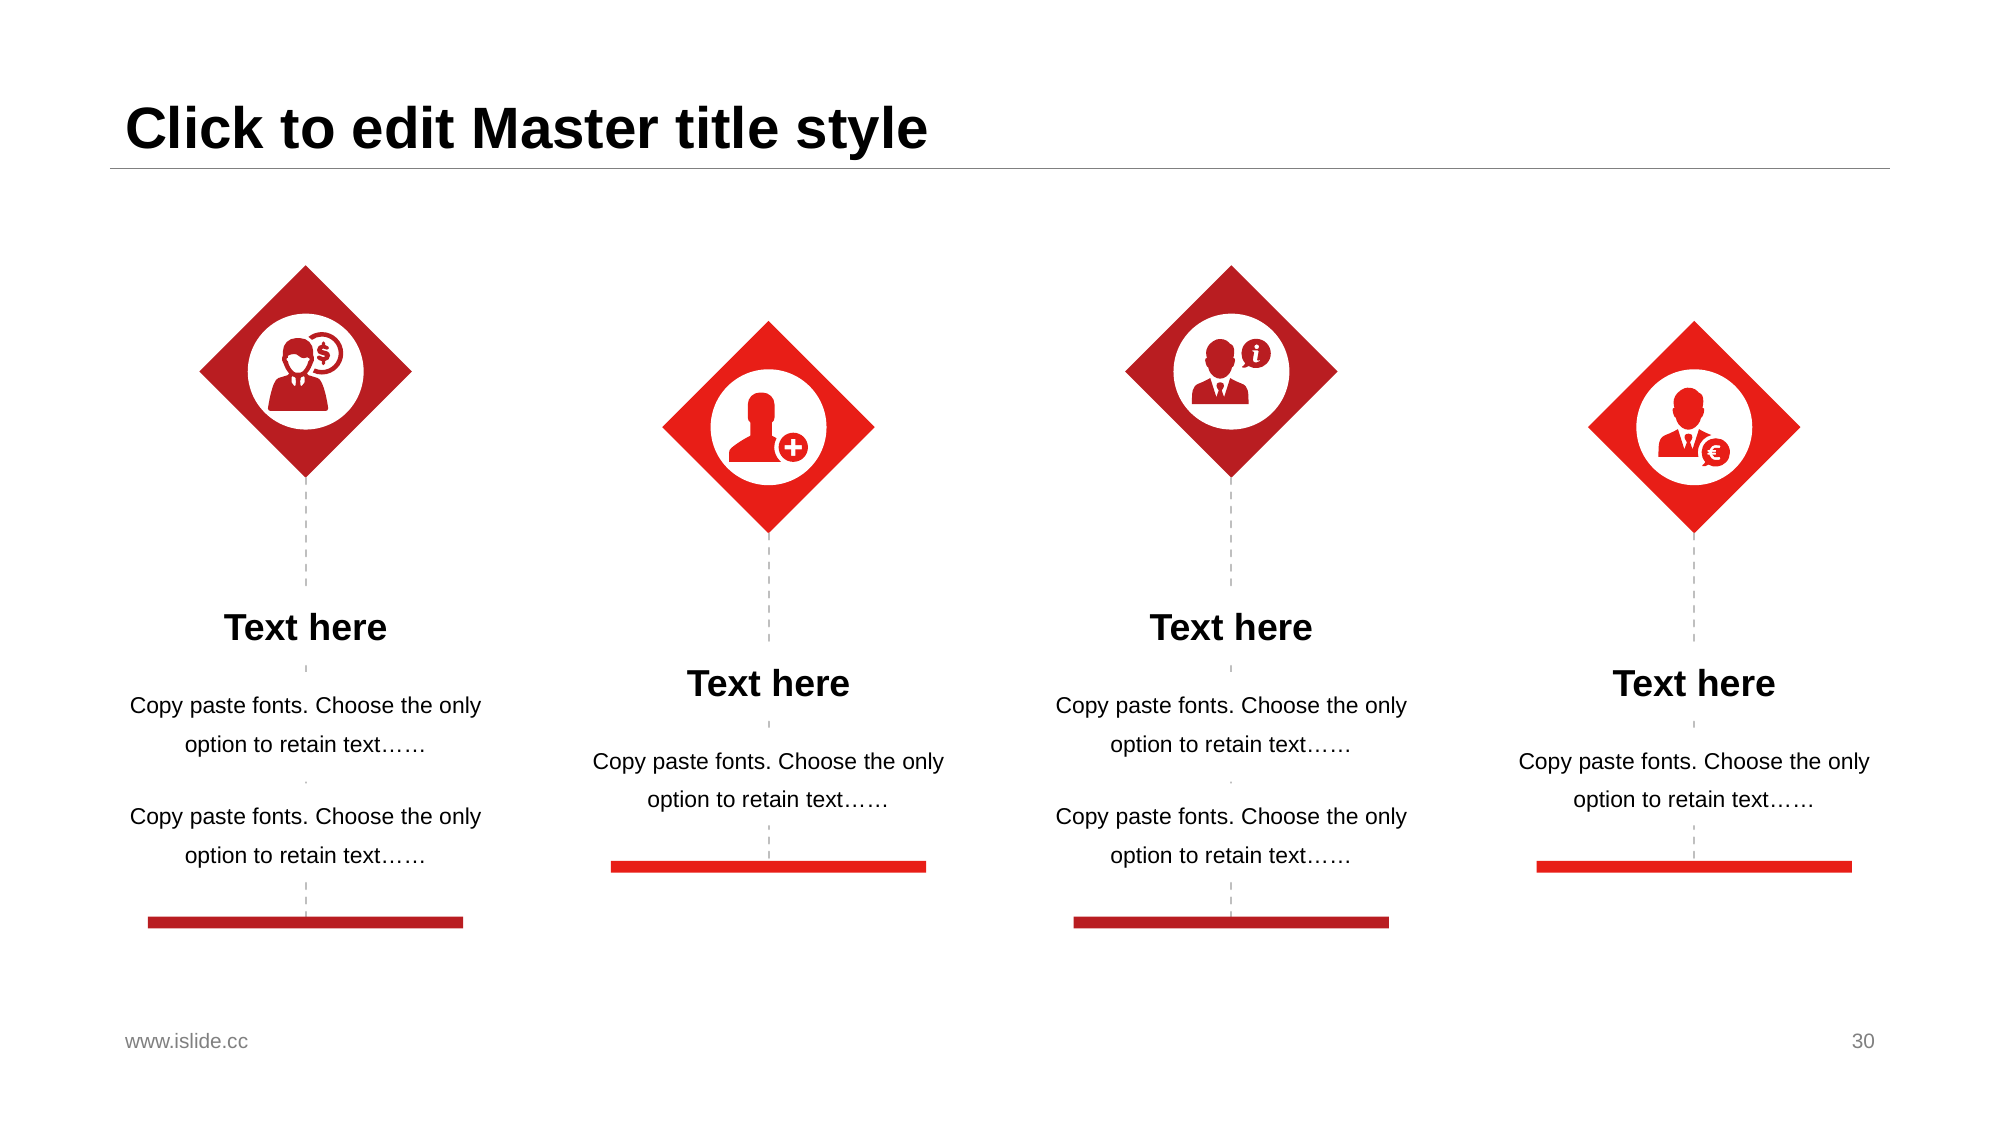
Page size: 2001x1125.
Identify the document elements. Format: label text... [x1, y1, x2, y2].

slide_number 30 [1412, 1023, 1890, 1058]
title Click to edit Master title style [109, 0, 1890, 169]
footer www.islide.cc [109, 1023, 790, 1058]
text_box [110, 265, 1890, 929]
